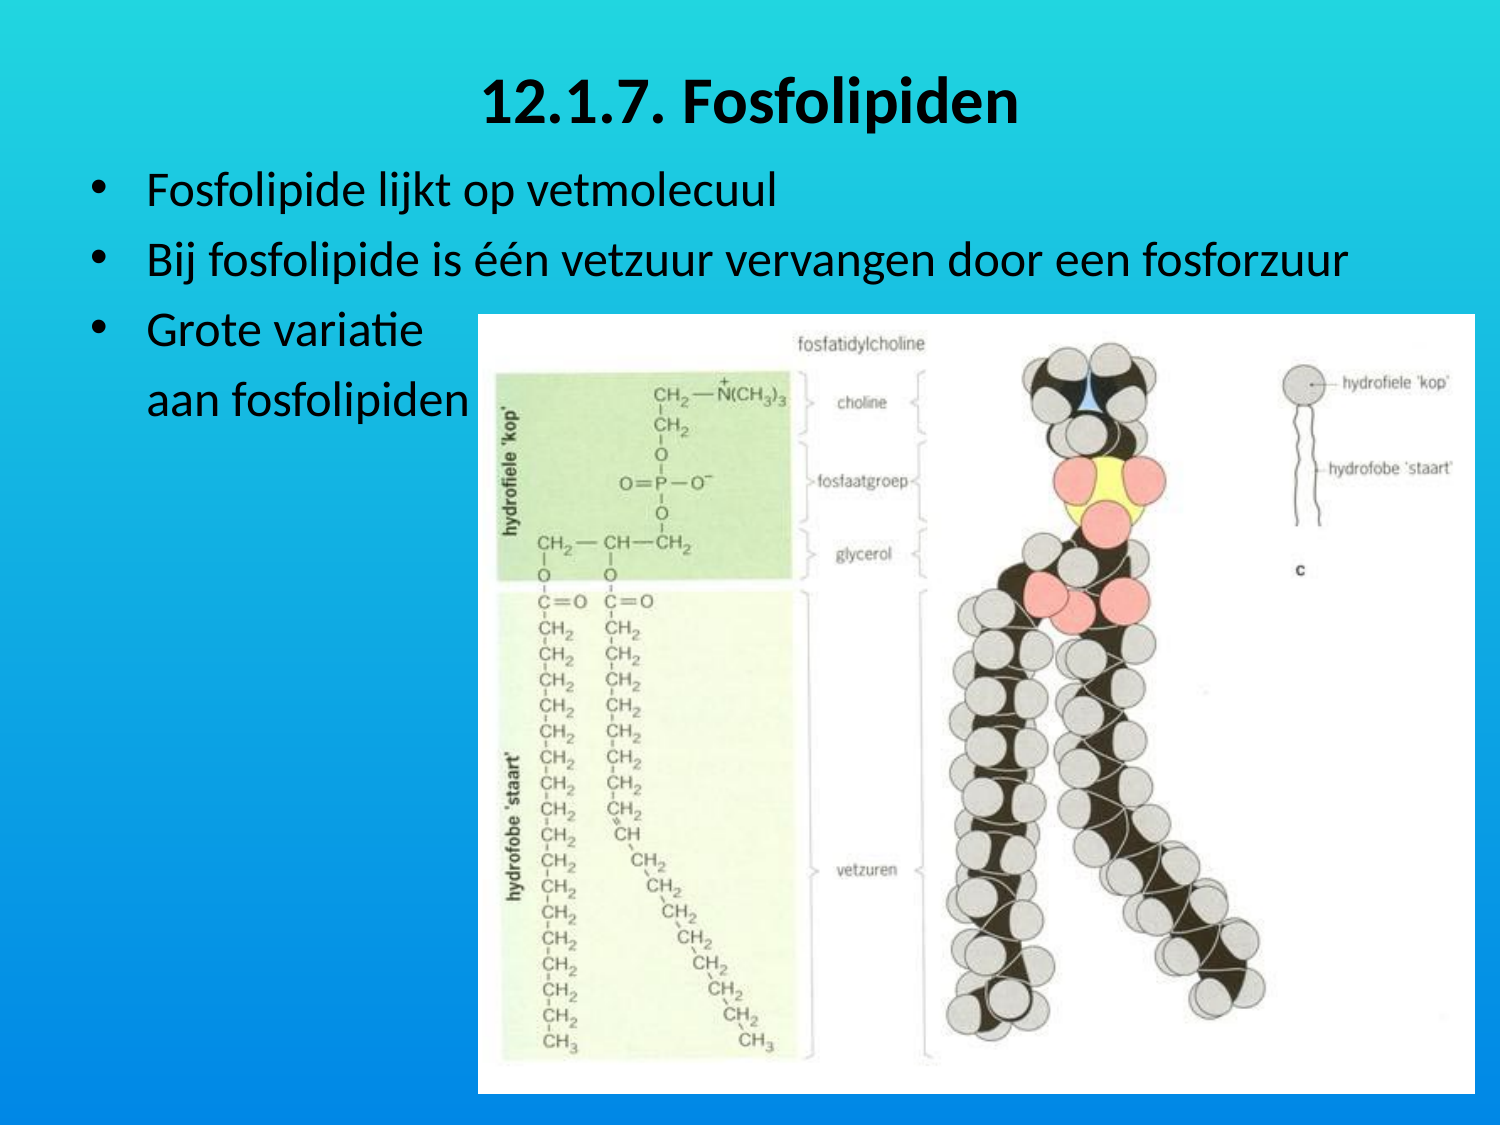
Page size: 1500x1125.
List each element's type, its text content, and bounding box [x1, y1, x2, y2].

title 12.1.7. Fosfolipiden [75, 45, 1425, 149]
picture [478, 314, 1500, 1095]
list Fosfolipide lijkt op vetmolecuul Bij fosfolipide is één vetzuur vervangen door een fosforzuur Grote variatie aan fosfolipiden [75, 149, 1425, 1071]
